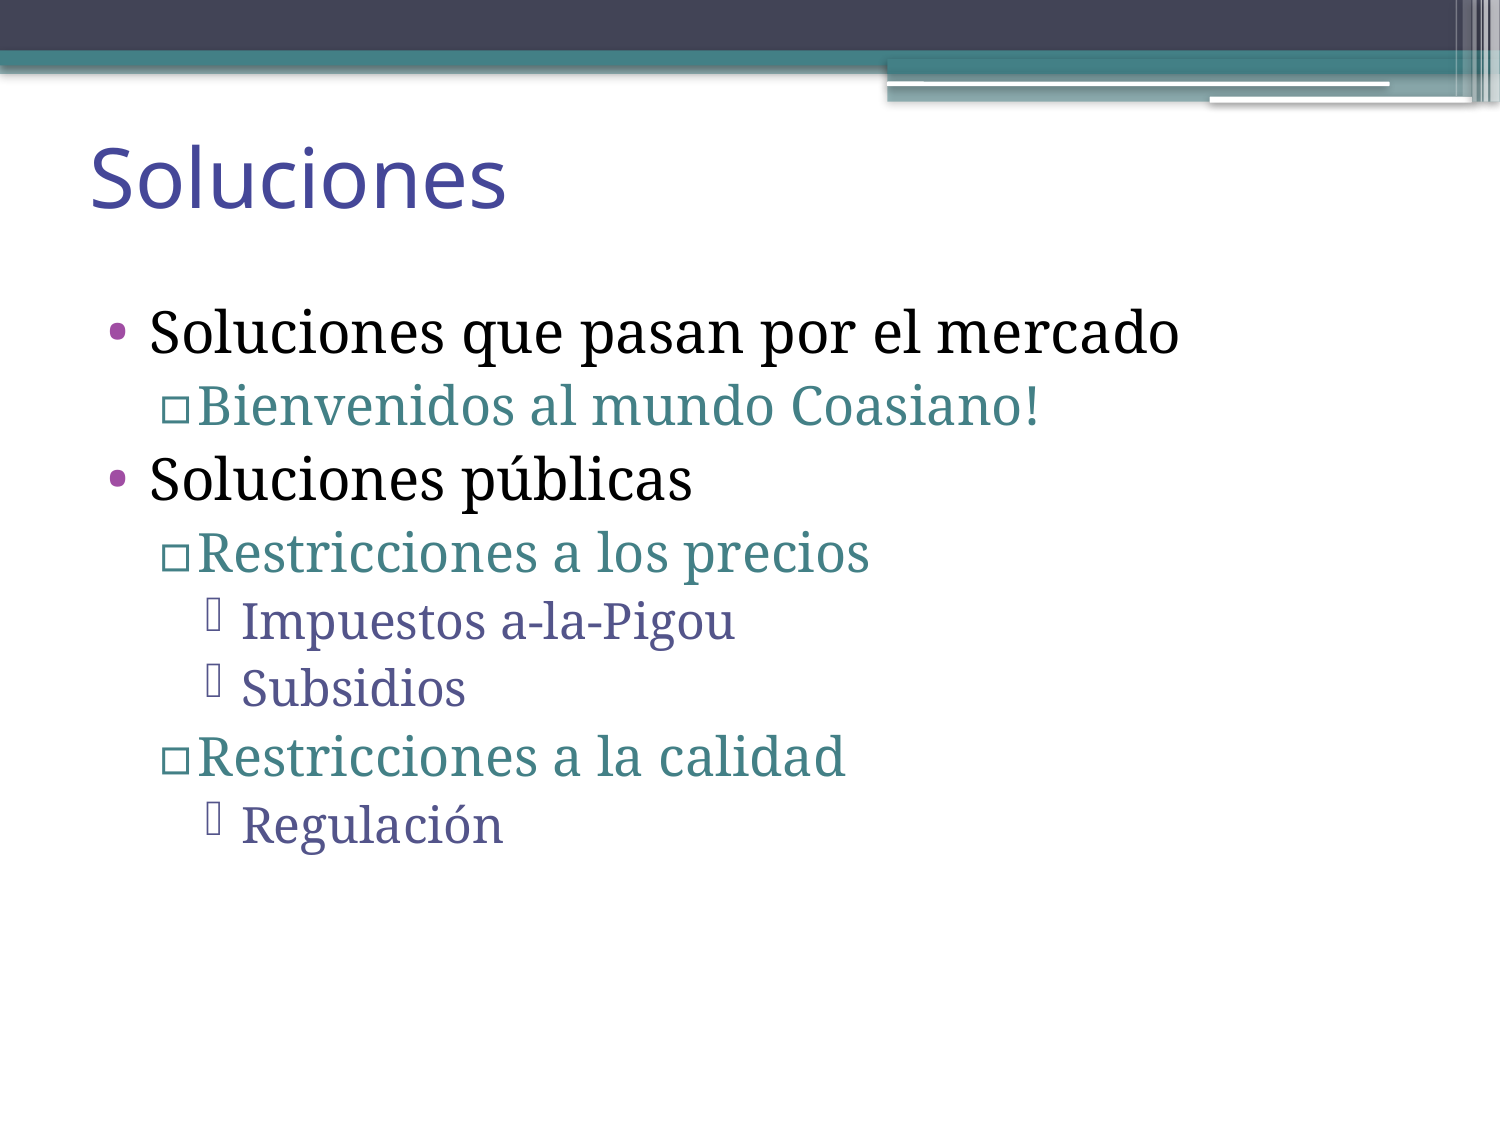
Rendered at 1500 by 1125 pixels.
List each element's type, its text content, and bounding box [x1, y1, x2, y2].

title Soluciones [75, 87, 1425, 263]
list Soluciones que pasan por el mercado Bienvenidos al mundo Coasiano! Soluciones públicas Restricciones a los precios Impuestos a-la-Pigou Subsidios Restricciones a la calidad Regulación [75, 287, 1425, 1004]
